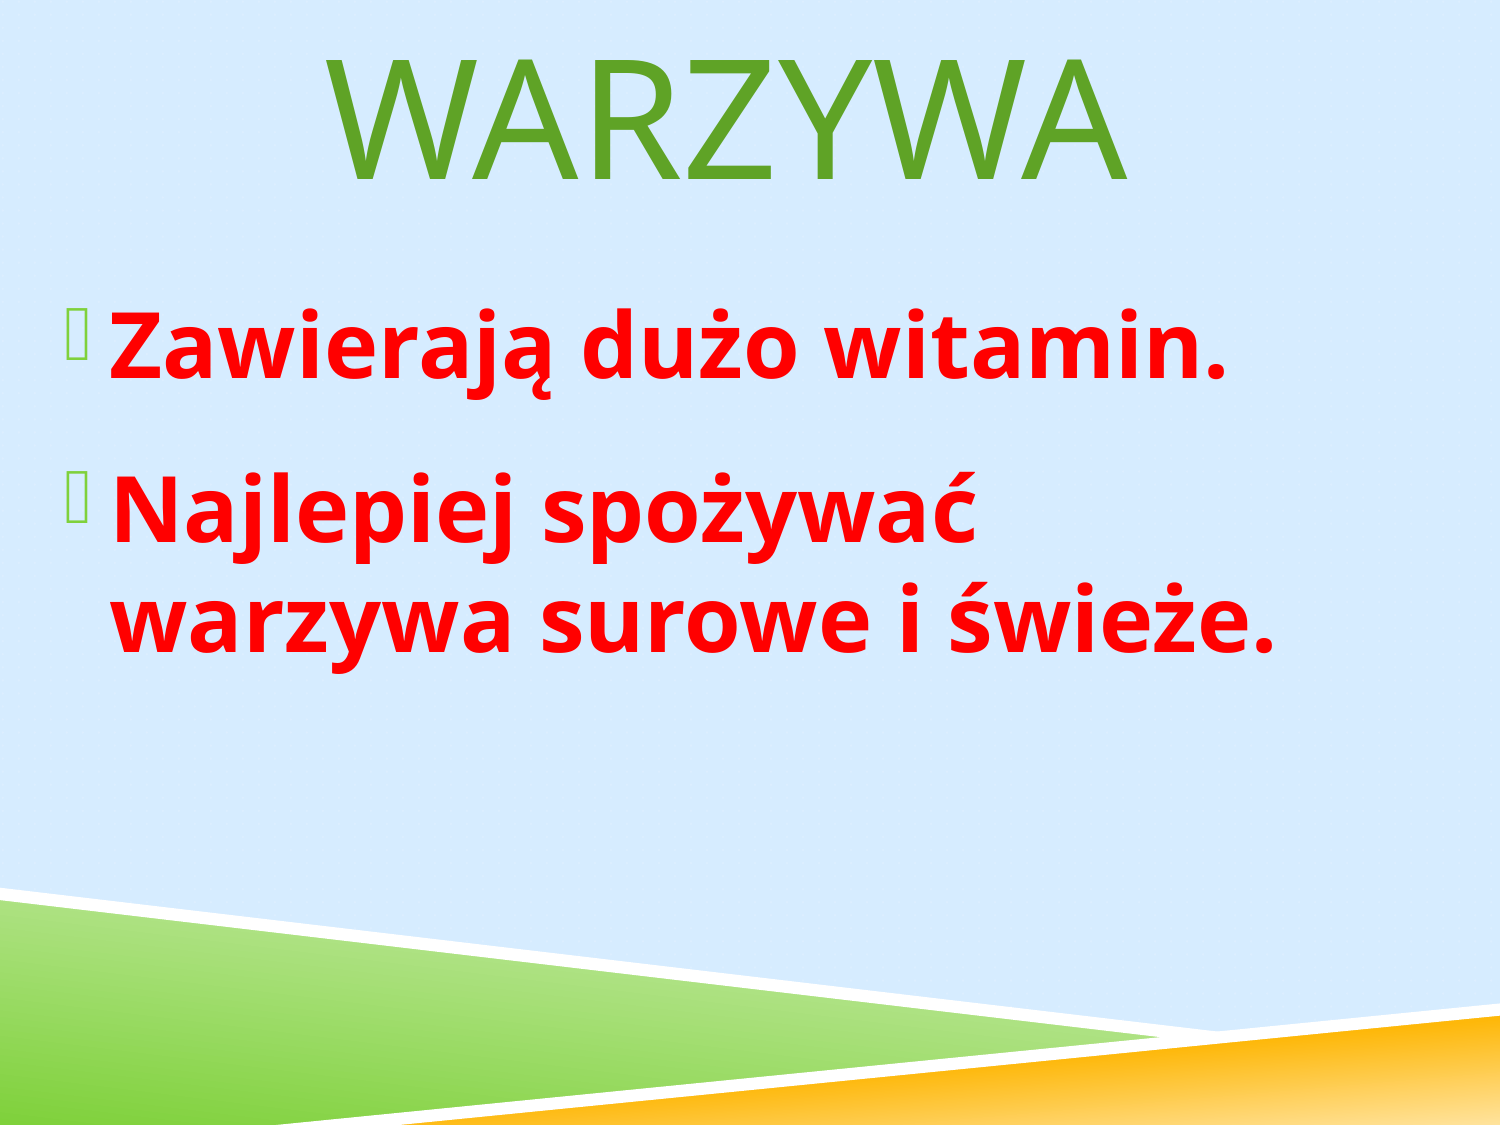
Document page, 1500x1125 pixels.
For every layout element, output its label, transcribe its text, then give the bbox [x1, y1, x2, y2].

list Zawierają dużo witamin. Najlepiej spożywać warzywa surowe i świeże. [52, 278, 1329, 892]
title warzywa [88, 19, 1364, 207]
